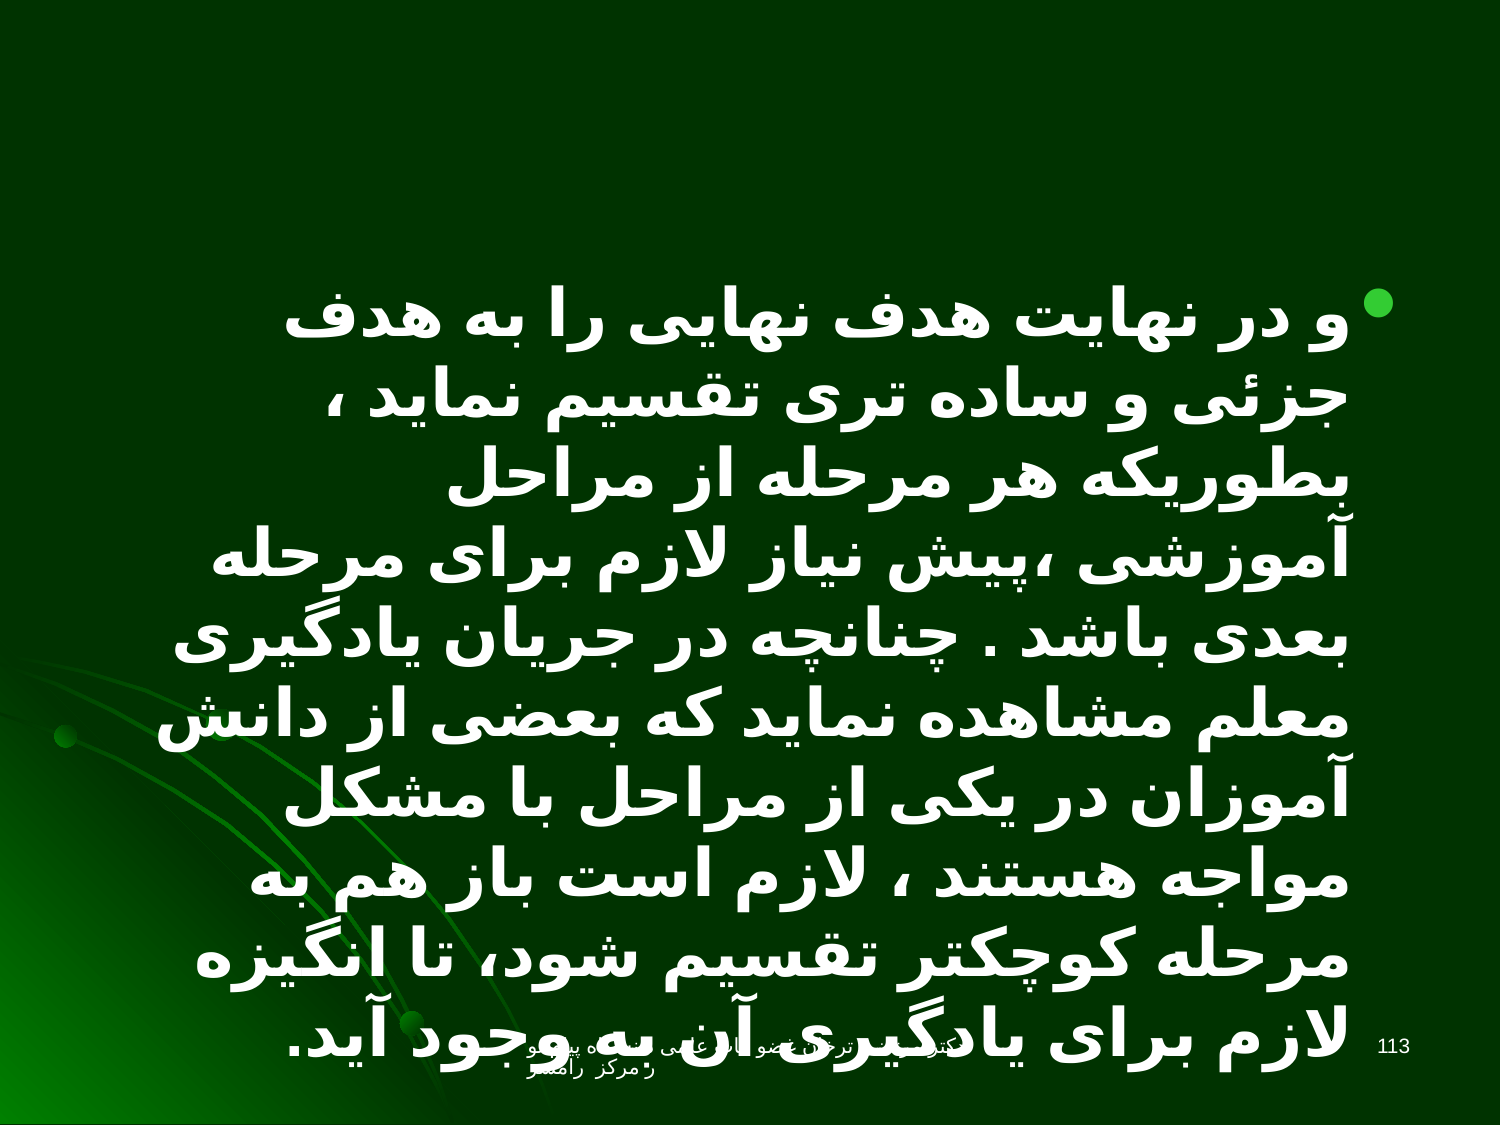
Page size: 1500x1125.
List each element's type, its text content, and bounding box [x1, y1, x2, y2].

list و در نهایت هدف نهایی را به هدف جزئی و ساده تری تقسیم نماید ، بطوریکه هر مرحله از مراحل آموزشی ،پیش نیاز لازم برای مرحله بعدی باشد . چنانچه در جریان یادگیری معلم مشاهده نماید که بعضی از دانش آموزان در یکی از مراحل با مشکل مواجه هستند ، لازم است باز هم به مرحله کوچکتر تقسیم شود، تا انگیزه لازم برای یادگیری آن به وجود آید. [74, 262, 1426, 1006]
slide_number 113 [1074, 1024, 1426, 1101]
footer دکتر مرتضی ترخان غضو هات علمی دانشگاه پیام نور مرکز رامسر [512, 1024, 988, 1101]
